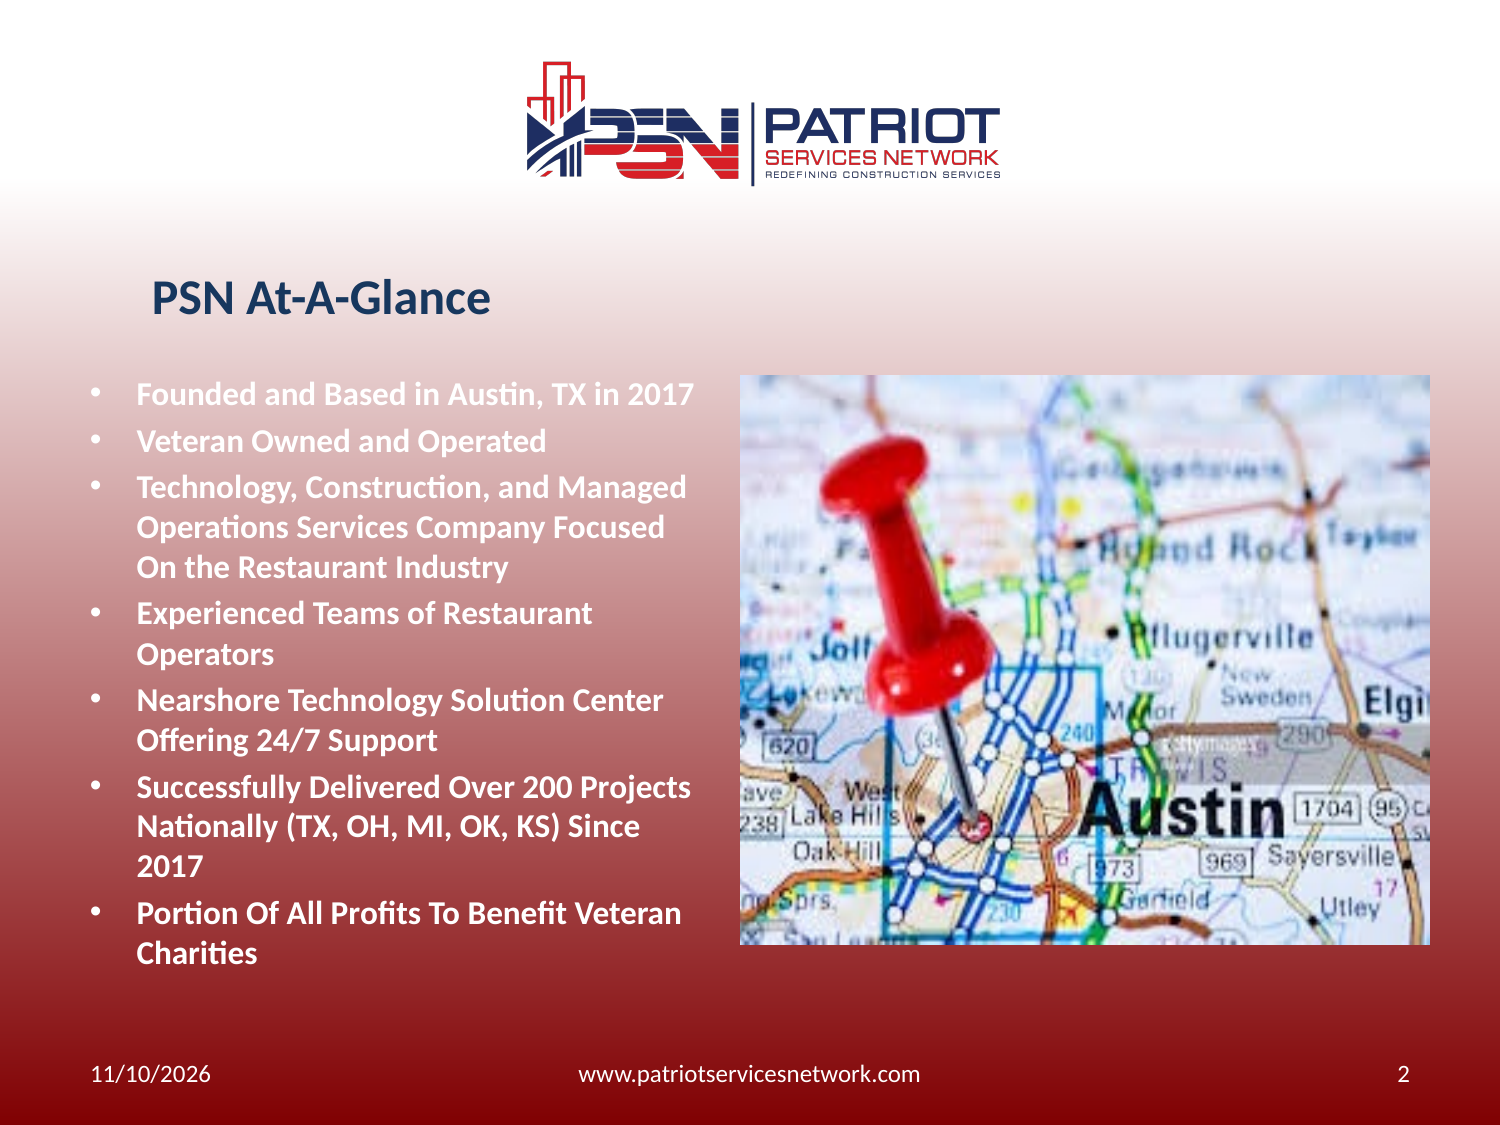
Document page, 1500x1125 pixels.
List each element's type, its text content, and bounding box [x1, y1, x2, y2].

title PSN At-A-Glance [75, 209, 569, 333]
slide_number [75, 1042, 425, 1103]
list Founded and Based in Austin, TX in 2017 Veteran Owned and Operated Technology, Construction, and Managed Operations Services Company Focused On the Restaurant Industry Experienced Teams of Restaurant Operators Nearshore Technology Solution Center Offering 24/7 Support Successfully Delivered Over 200 Projects Nationally (TX, OH, MI, OK, KS) Since 2017 Portion Of All Profits To Benefit Veteran Charities [75, 364, 699, 916]
slide_number 2 [1074, 1042, 1425, 1103]
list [704, 311, 1500, 1002]
footer www.patriotservicesnetwork.com [512, 1042, 988, 1103]
picture [438, 0, 1062, 245]
